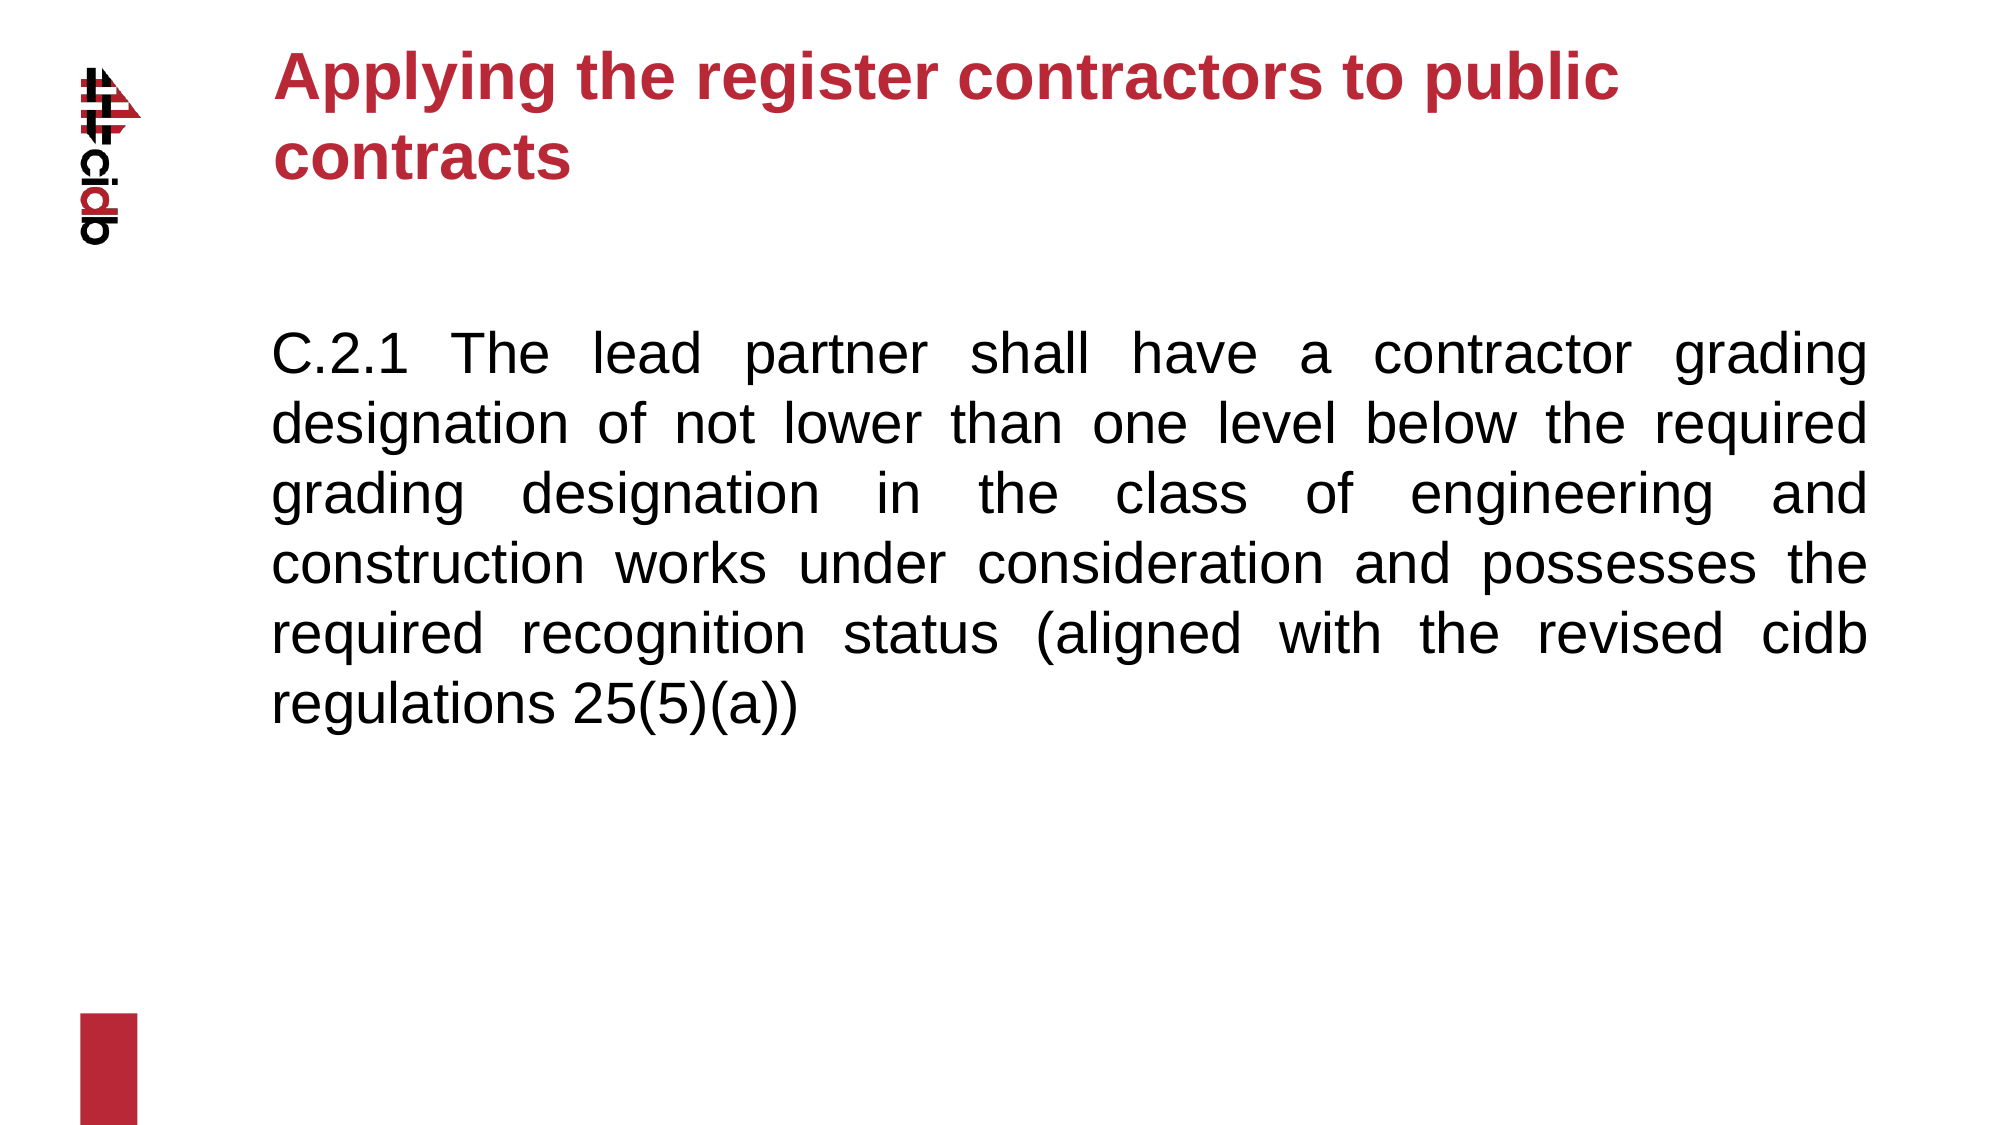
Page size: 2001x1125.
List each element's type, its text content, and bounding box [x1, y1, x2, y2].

title Applying the register contractors to public contracts [273, 33, 1871, 195]
picture [70, 60, 148, 253]
list C.2.1 The lead partner shall have a contractor grading designation of not lower than one level below the required grading designation in the class of engineering and construction works under consideration and possesses the required recognition status (aligned with the revised cidb regulations 25(5)(a)) [271, 315, 1871, 810]
